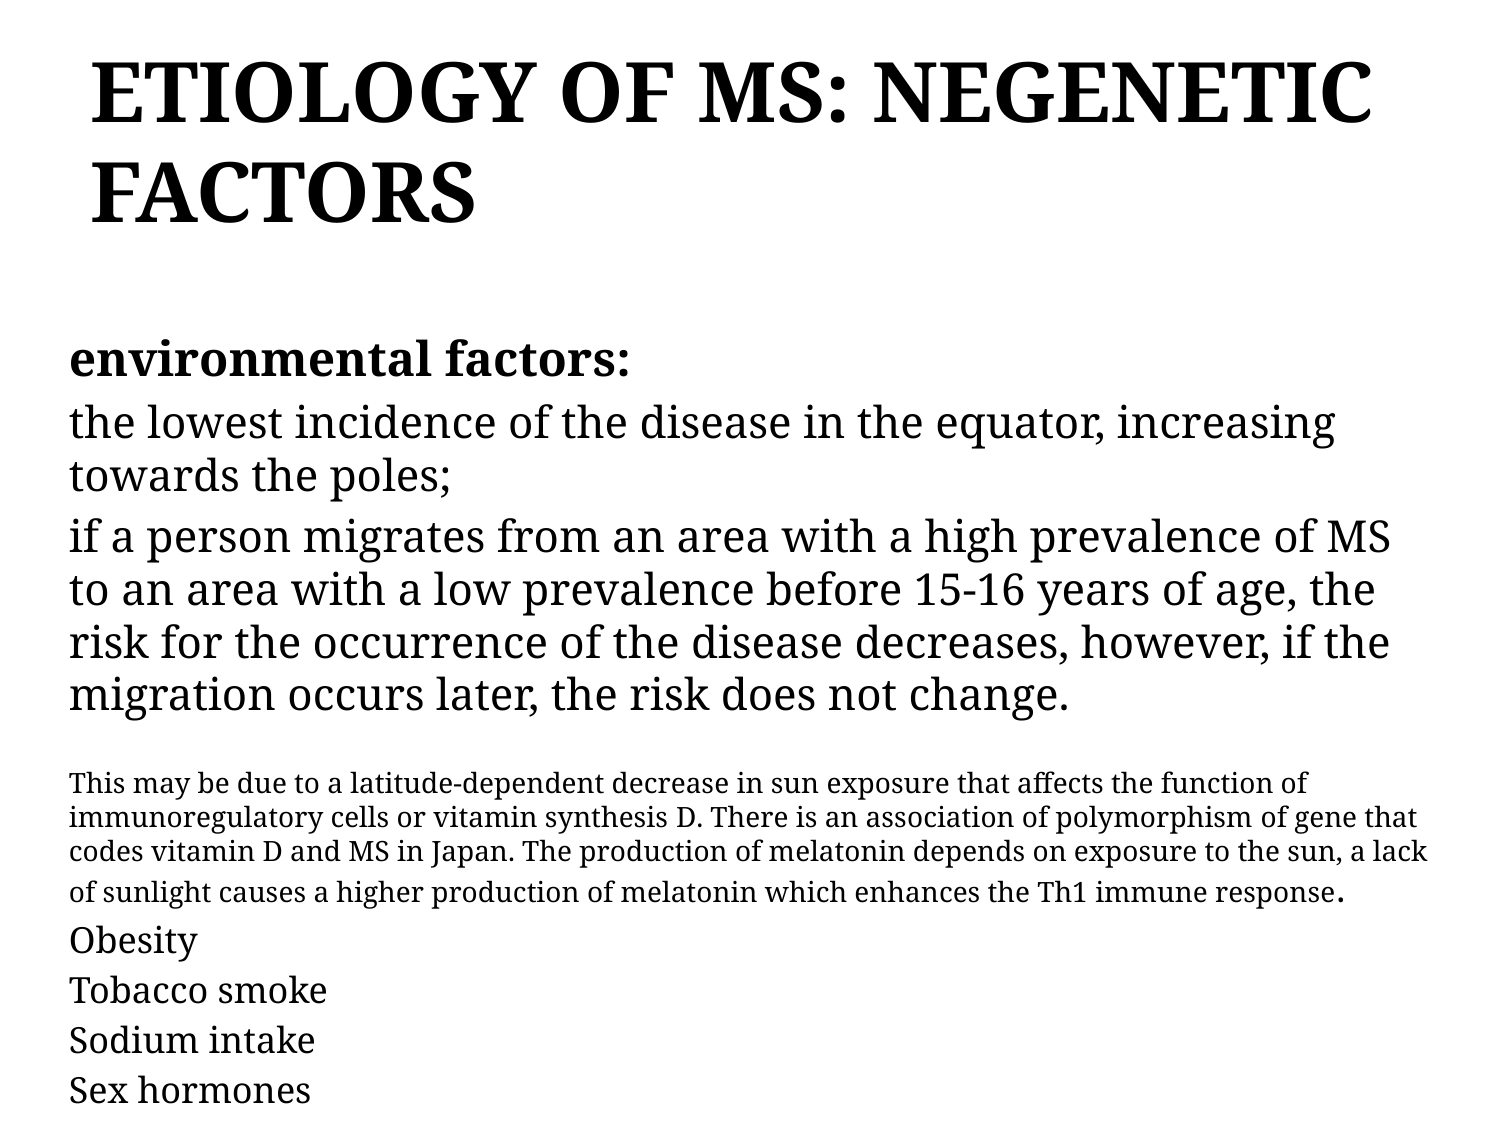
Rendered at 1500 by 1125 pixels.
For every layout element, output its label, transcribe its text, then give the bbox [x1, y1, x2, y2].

title ETIOLOGY OF MS: NEGENETIC FACTORS [75, 45, 1425, 233]
list environmental factors: the lowest incidence of the disease in the equator, increasing towards the poles; if a person migrates from an area with a high prevalence of MS to an area with a low prevalence before 15-16 years of age, the risk for the occurrence of the disease decreases, however, if the migration occurs later, the risk does not change. This may be due to a latitude-dependent decrease in sun exposure that affects the function of immunoregulatory cells or vitamin synthesis D. There is an association of polymorphism of gene that codes vitamin D and MS in Japan. The production of melatonin depends on exposure to the sun, a lack of sunlight causes a higher production of melatonin which enhances the Th1 immune response. Obesity Tobacco smoke Sodium intake Sex hormones [0, 320, 1459, 1125]
